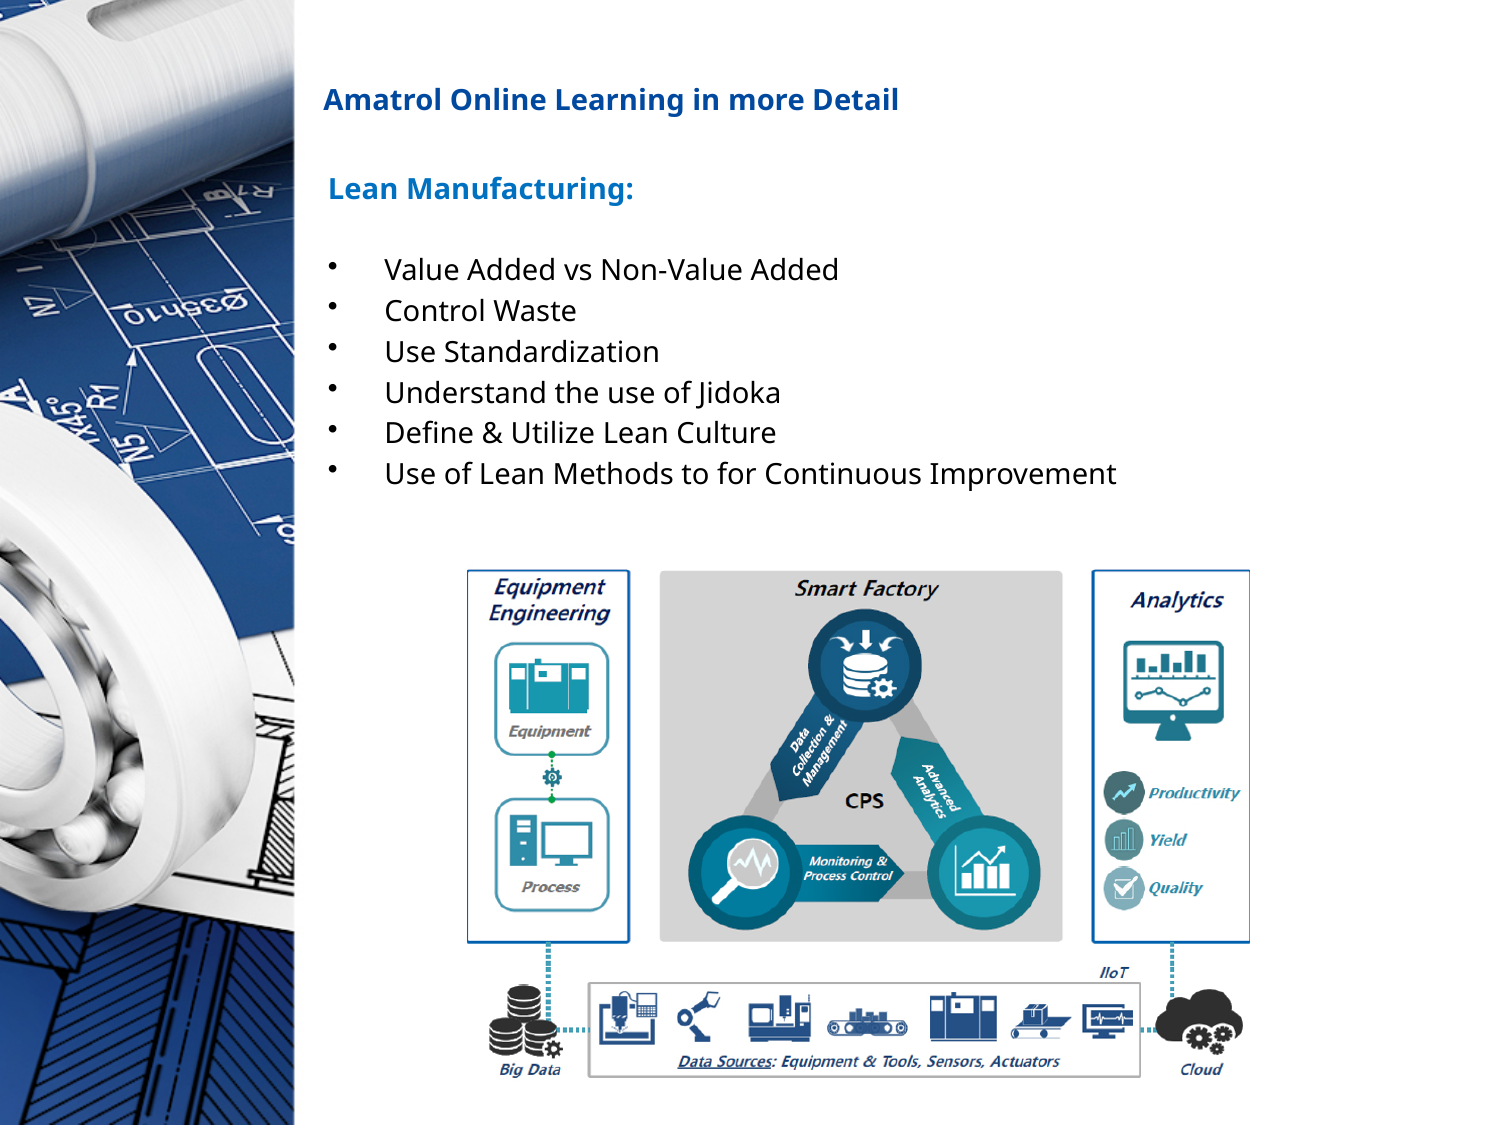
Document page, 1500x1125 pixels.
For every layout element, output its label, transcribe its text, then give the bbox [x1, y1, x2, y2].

title Amatrol Online Learning in more Detail [308, 4, 1409, 193]
list Lean Manufacturing: Value Added vs Non-Value Added Control Waste Use Standardization Understand the use of Jidoka Define & Utilize Lean Culture Use of Lean Methods to for Continuous Improvement [312, 162, 1325, 550]
picture [0, 0, 1500, 1125]
